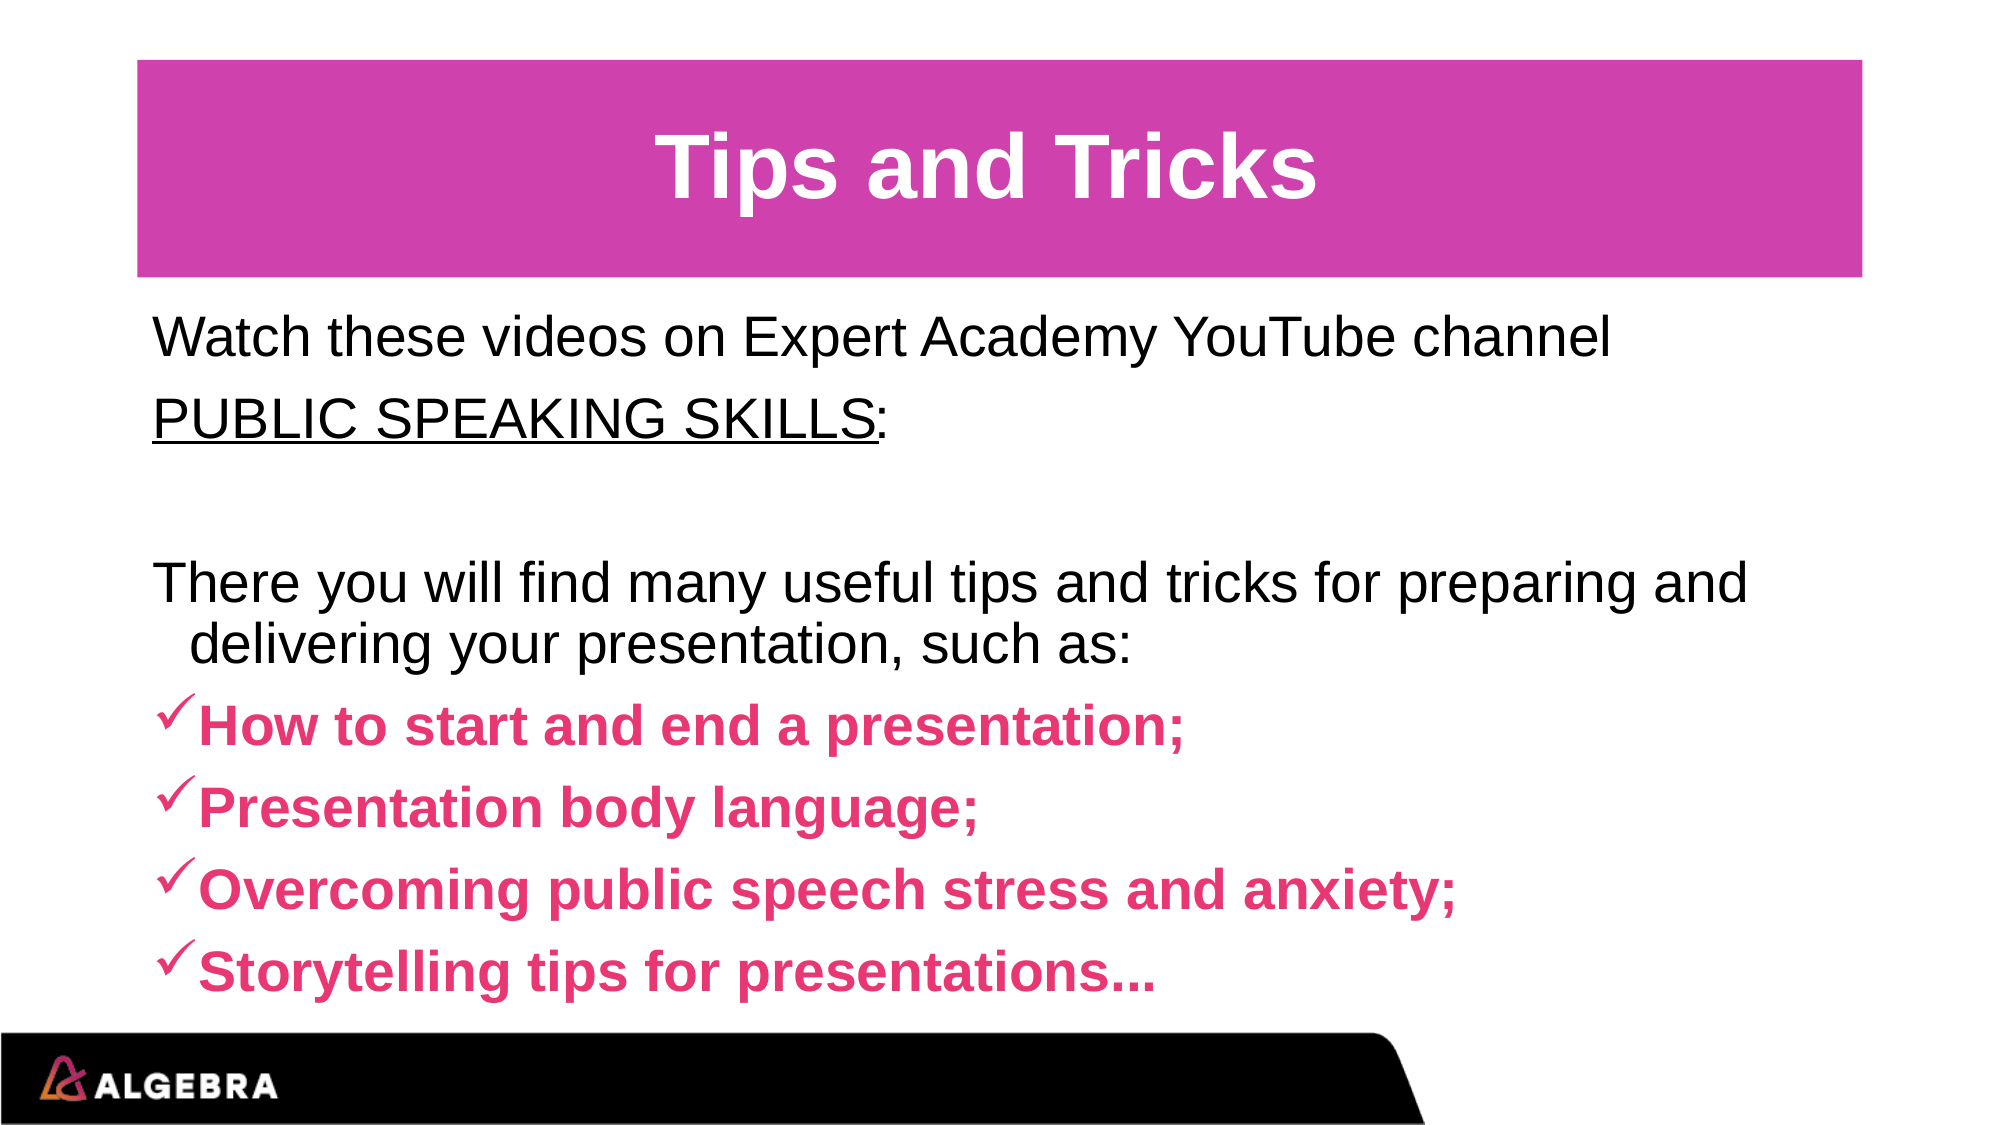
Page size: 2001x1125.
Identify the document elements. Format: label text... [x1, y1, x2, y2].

title Tips and Tricks [137, 59, 1863, 278]
picture [0, 1032, 1425, 1125]
list Watch these videos on Expert Academy YouTube channel PUBLIC SPEAKING SKILLS: There you will find many useful tips and tricks for preparing and delivering your presentation, such as: How to start and end a presentation; Presentation body language; Overcoming public speech stress and anxiety; Storytelling tips for presentations... [137, 299, 1863, 1014]
